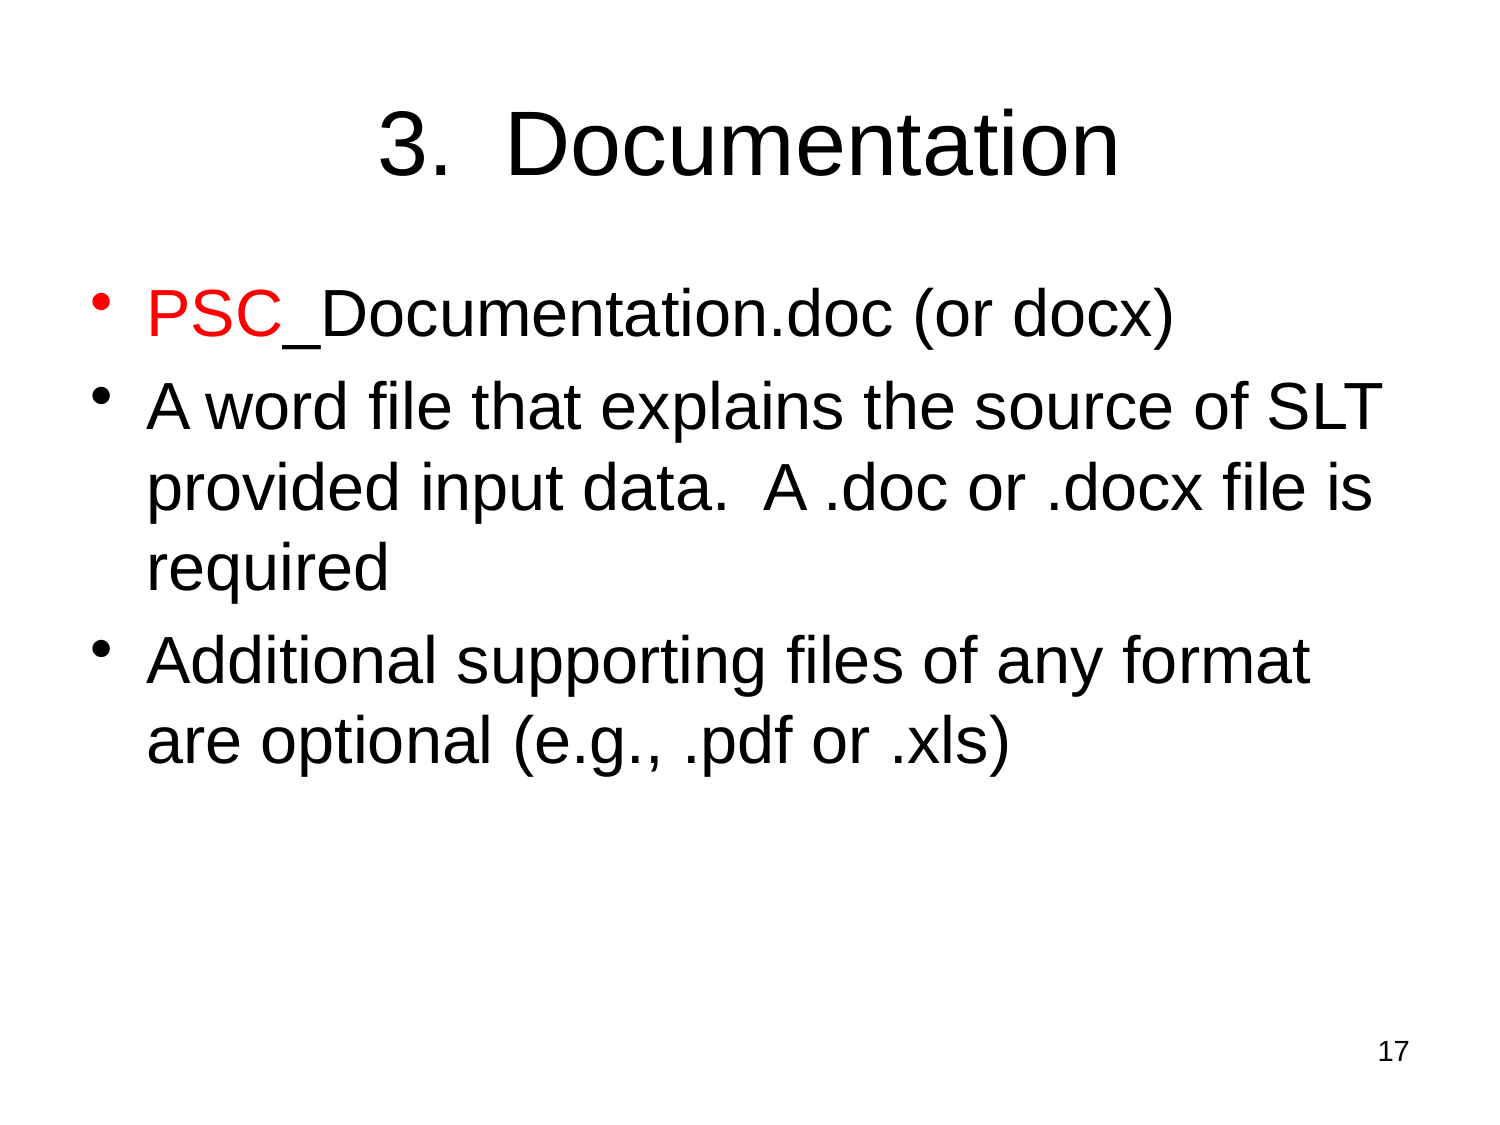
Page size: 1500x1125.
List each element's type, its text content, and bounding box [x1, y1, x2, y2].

title 3. Documentation [74, 44, 1426, 233]
slide_number 17 [1074, 1024, 1426, 1103]
list PSC_Documentation.doc (or docx) A word file that explains the source of SLT provided input data. A .doc or .docx file is required Additional supporting files of any format are optional (e.g., .pdf or .xls) [74, 262, 1426, 1006]
